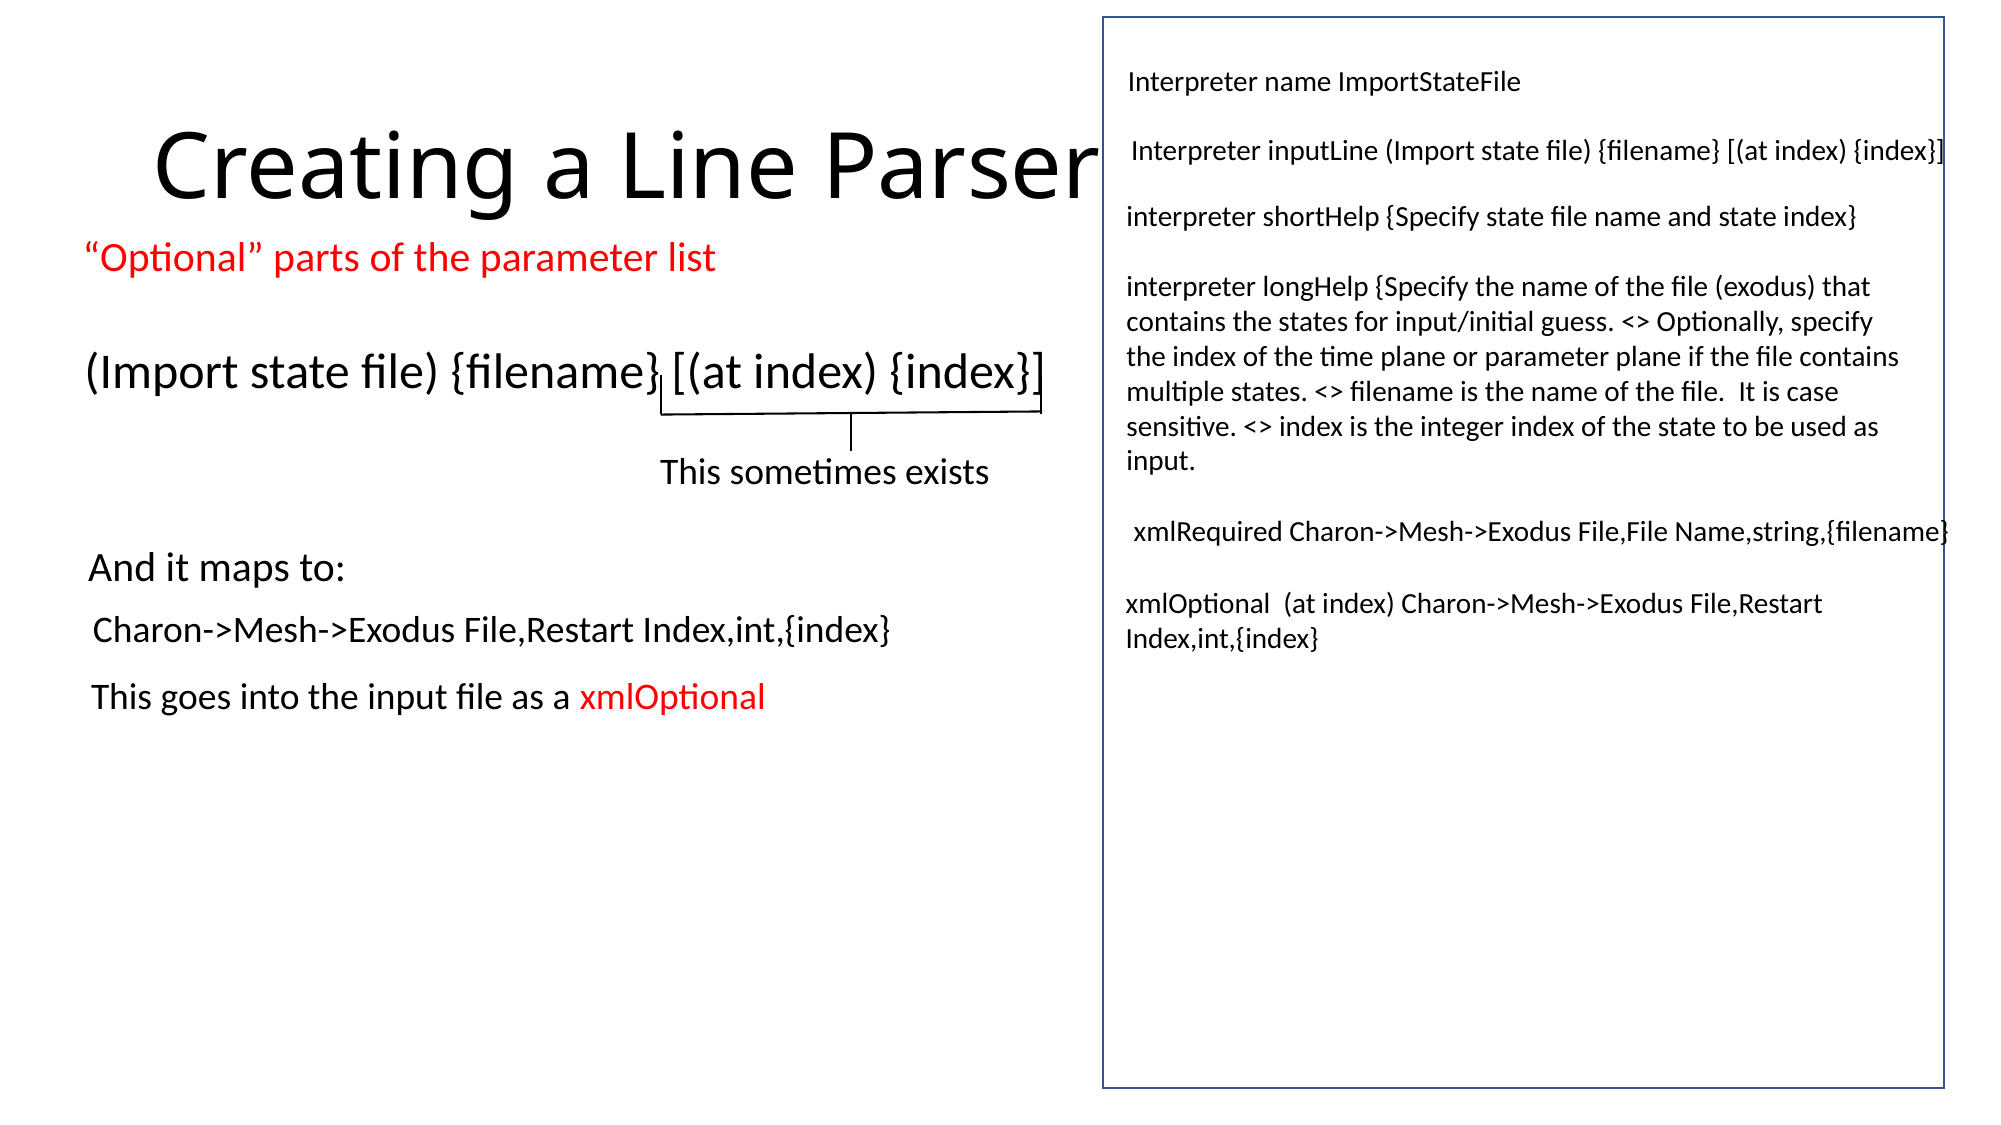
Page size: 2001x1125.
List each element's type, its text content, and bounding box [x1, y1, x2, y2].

text_box “Optional” parts of the parameter list [67, 222, 732, 288]
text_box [71, 577, 1927, 726]
title Creating a Line Parser [137, 59, 1102, 278]
text_box (Import state file) {filename} [(at index) {index}] [69, 331, 1062, 407]
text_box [643, 375, 1043, 500]
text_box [1102, 16, 1967, 1089]
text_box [71, 532, 911, 577]
